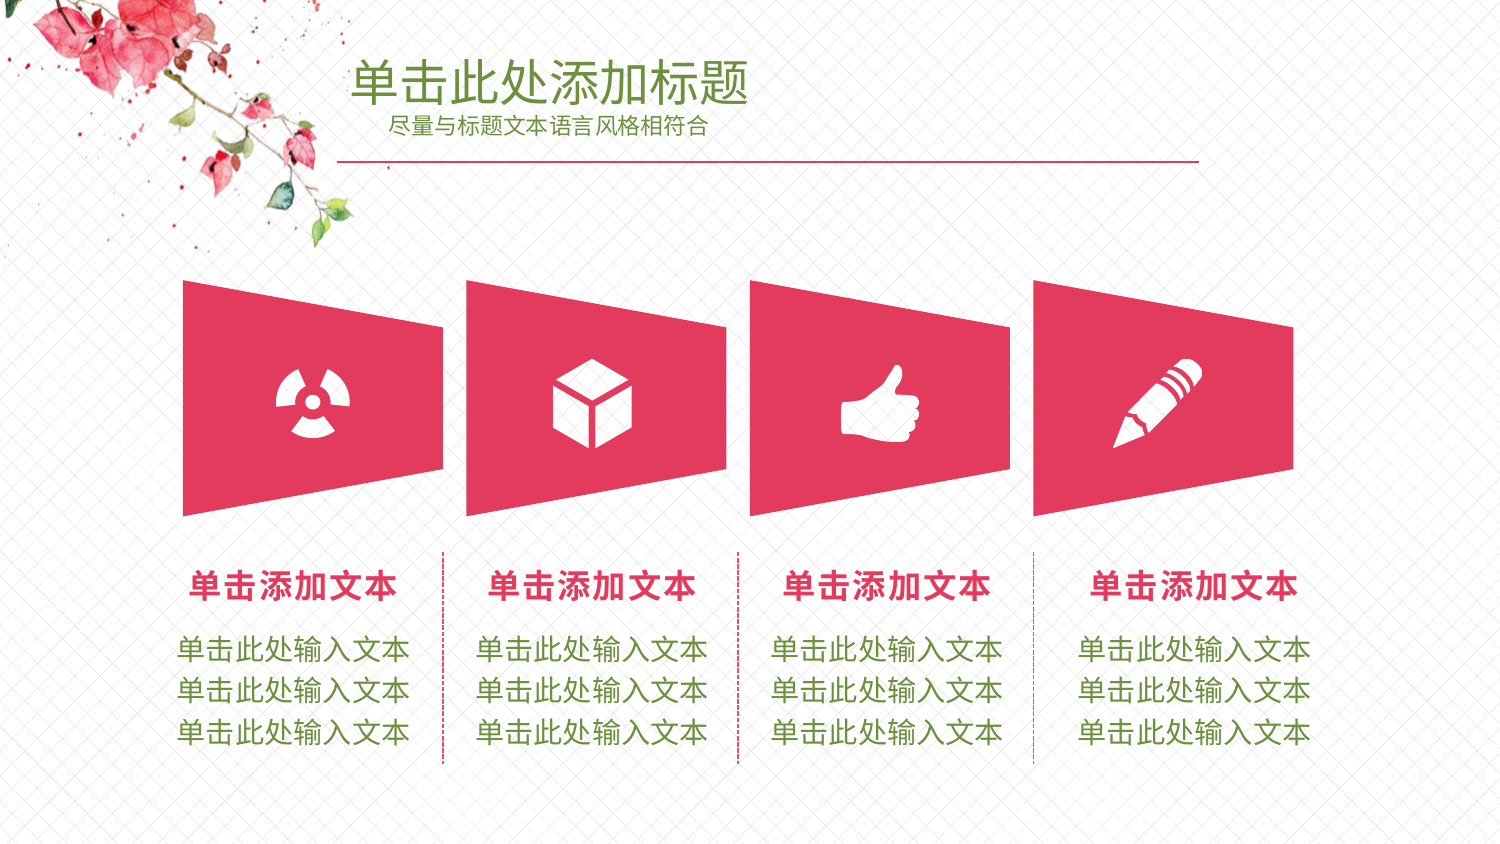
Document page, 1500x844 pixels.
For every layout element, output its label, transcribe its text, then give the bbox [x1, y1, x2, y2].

picture [0, 0, 394, 284]
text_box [144, 557, 441, 759]
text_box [182, 279, 444, 517]
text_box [1045, 557, 1345, 759]
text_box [466, 279, 727, 517]
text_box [1033, 279, 1294, 517]
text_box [749, 279, 1010, 517]
text_box 单击此处添加标题 尽量与标题文本语言风格相符合 [398, 43, 798, 147]
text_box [737, 557, 1037, 759]
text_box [442, 557, 736, 759]
